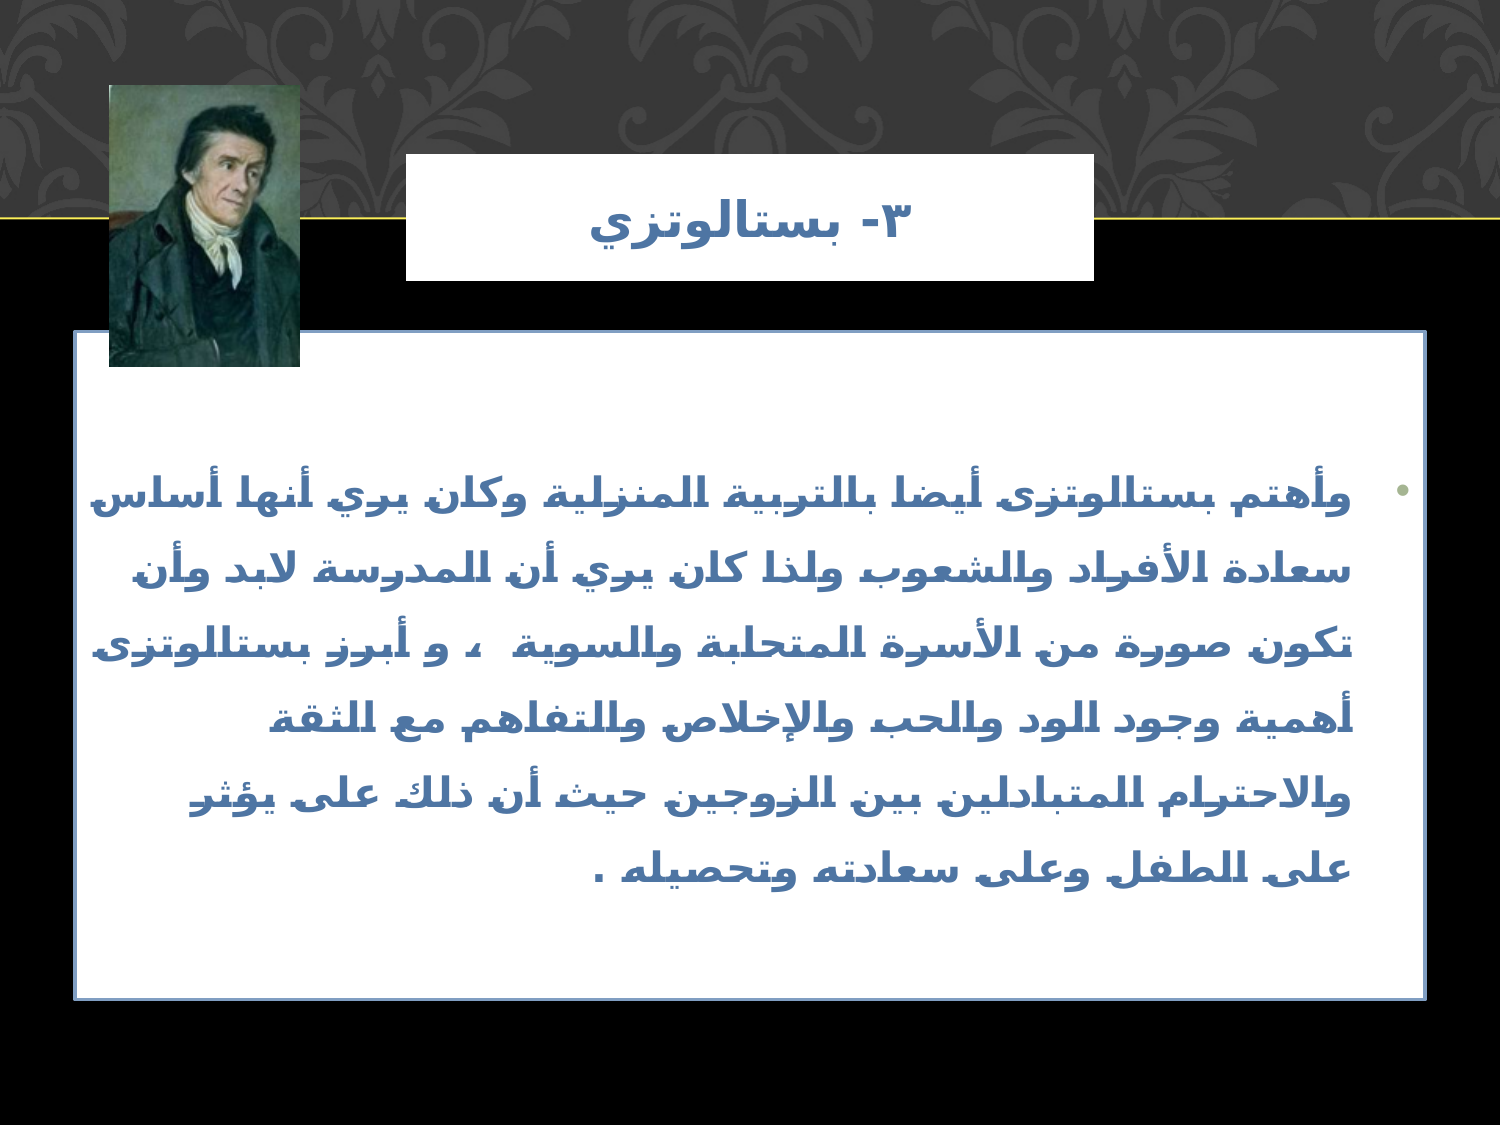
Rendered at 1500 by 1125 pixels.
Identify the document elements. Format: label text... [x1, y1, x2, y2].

title ٣- بستالوتزي [406, 154, 1094, 281]
list وأهتم بستالوتزى أيضا بالتربية المنزلية وكان يري أنها أساس سعادة الأفراد والشعوب ولذا كان يري أن المدرسة لابد وأن تكون صورة من الأسرة المتحابة والسوية ، و أبرز بستالوتزى أهمية وجود الود والحب والإخلاص والتفاهم مع الثقة والاحترام المتبادلين بين الزوجين حيث أن ذلك على يؤثر على الطفل وعلى سعادته وتحصيله . [73, 330, 1427, 1001]
picture [108, 84, 300, 367]
